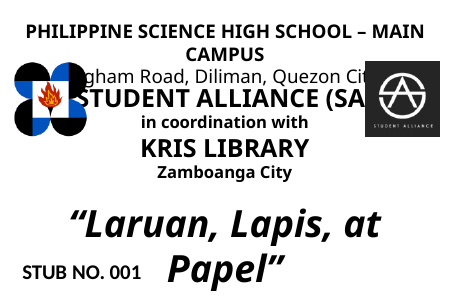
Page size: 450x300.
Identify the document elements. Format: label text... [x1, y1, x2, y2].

text_box STUB NO. 001 [7, 251, 213, 292]
text_box STUDENT ALLIANCE (SA) in coordination with KRIS LIBRARY Zamboanga City [0, 74, 450, 190]
text_box PHILIPPINE SCIENCE HIGH SCHOOL – MAIN CAMPUS Agham Road, Diliman, Quezon City [0, 12, 450, 74]
picture [364, 60, 441, 137]
picture [12, 60, 88, 137]
text_box “Laruan, Lapis, at Papel” [0, 192, 450, 298]
